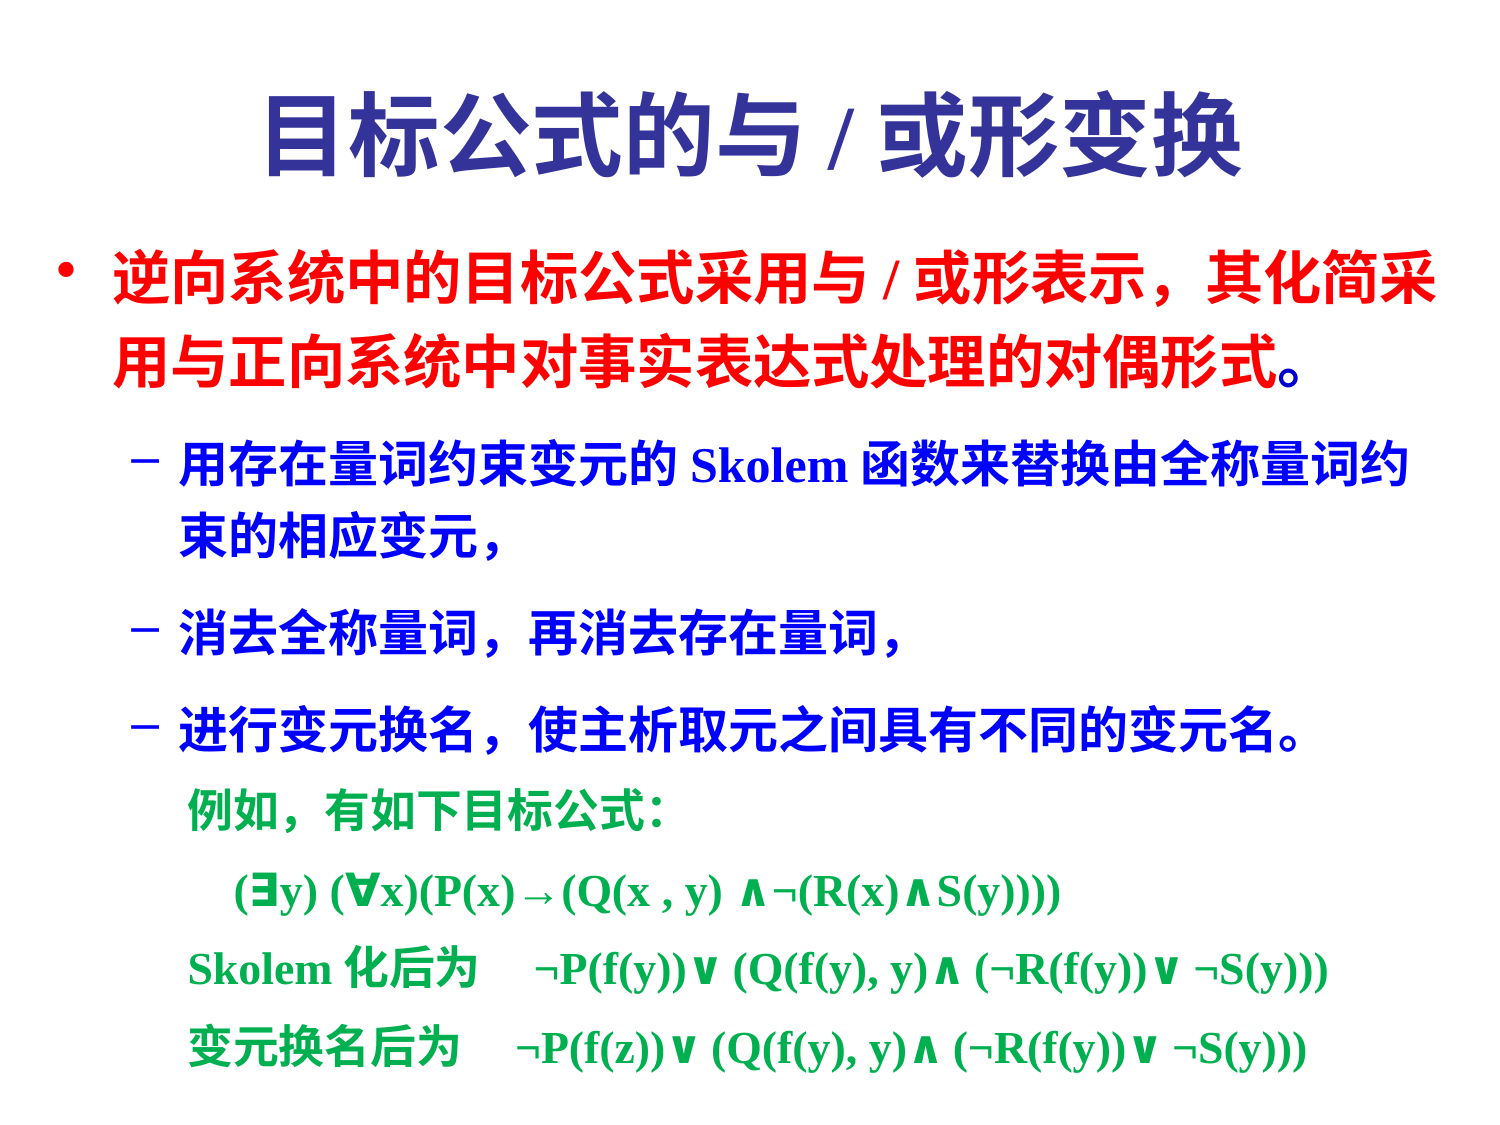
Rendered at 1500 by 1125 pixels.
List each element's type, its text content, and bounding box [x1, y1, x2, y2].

list 逆向系统中的目标公式采用与/或形表示，其化简采用与正向系统中对事实表达式处理的对偶形式。 用存在量词约束变元的Skolem函数来替换由全称量词约束的相应变元， 消去全称量词，再消去存在量词， 进行变元换名，使主析取元之间具有不同的变元名。 例如，有如下目标公式： (∃y) (∀x)(P(x)→(Q(x , y) ∧¬(R(x)∧S(y)))) Skolem化后为 ¬P(f(y))∨(Q(f(y), y)∧(¬R(f(y))∨¬S(y))) 变元换名后为 ¬P(f(z))∨(Q(f(y), y)∧(¬R(f(y))∨¬S(y))) [41, 219, 1459, 1028]
title 目标公式的与/或形变换 [75, 45, 1425, 219]
